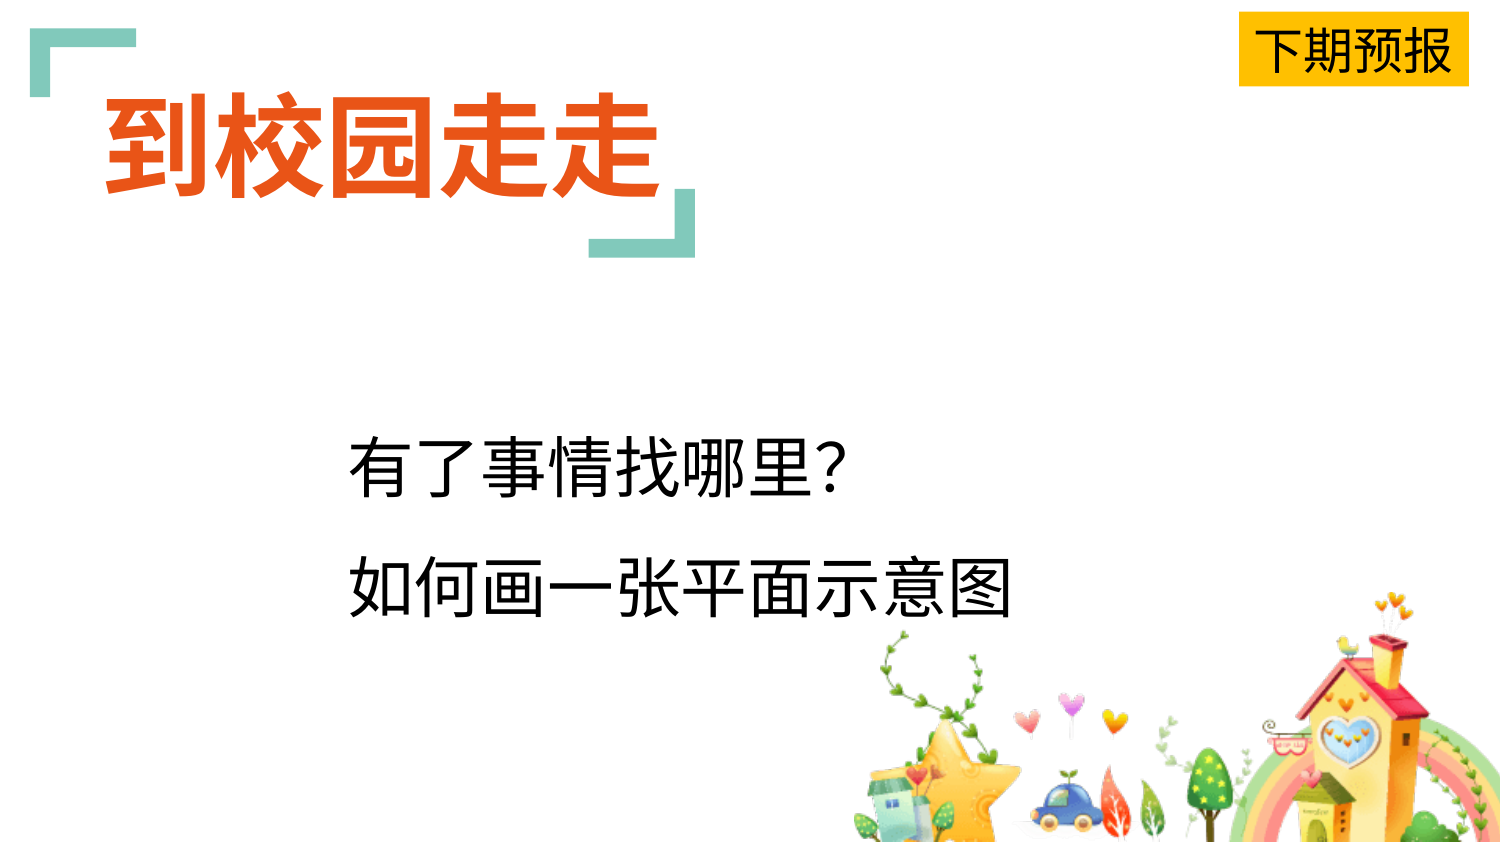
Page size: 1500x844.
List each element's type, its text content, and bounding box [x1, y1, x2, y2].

text_box 有了事情找哪里？ 如何画一张平面示意图 [332, 378, 1030, 633]
picture [853, 592, 1500, 842]
text_box [586, 187, 697, 260]
text_box [28, 26, 138, 99]
text_box 下期预报 [1239, 11, 1469, 87]
text_box 到校园走走 [86, 68, 679, 219]
